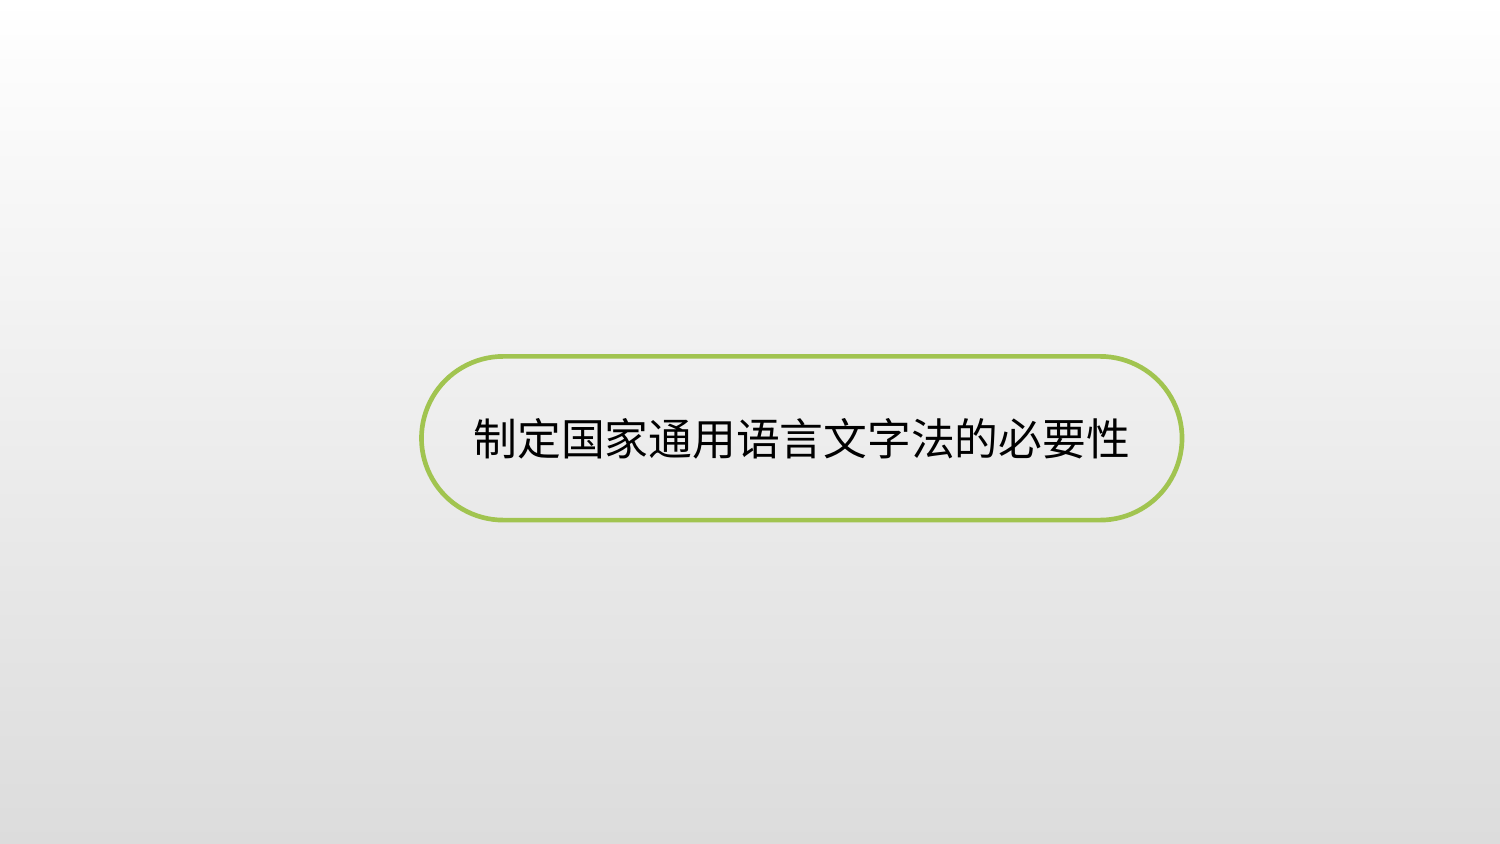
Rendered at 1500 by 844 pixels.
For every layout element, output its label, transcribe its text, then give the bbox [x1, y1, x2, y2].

text_box 制定国家通用语言文字法的必要性 [420, 355, 1184, 522]
